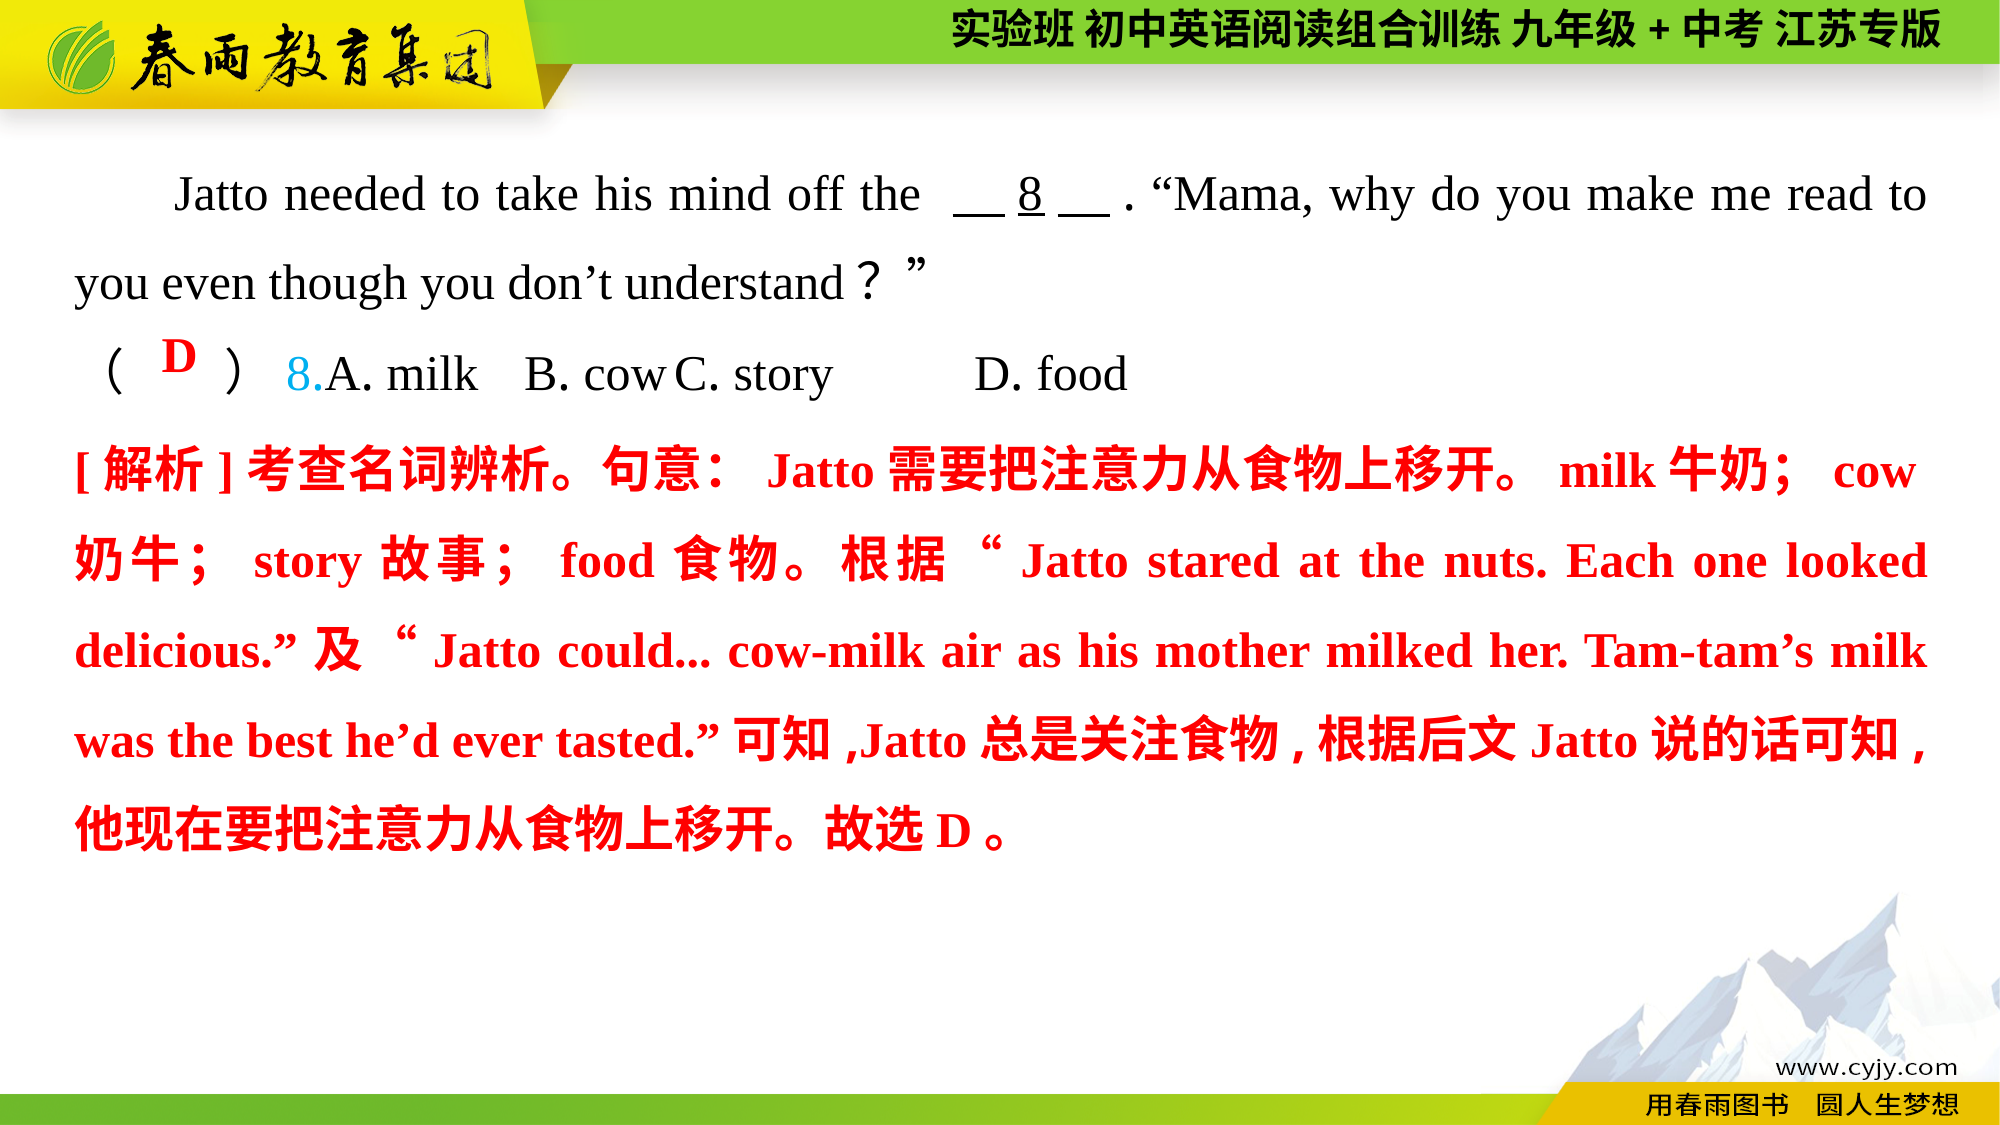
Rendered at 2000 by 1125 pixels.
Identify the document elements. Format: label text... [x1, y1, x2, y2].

text_box D [146, 314, 213, 390]
text_box （ ）8.A. milk B. cow C. story D. food [59, 302, 1944, 399]
list Jatto needed to take his mind off the 8 . “Mama, why do you make me read to you even though you don’t understand？” [59, 122, 1944, 302]
picture [0, 0, 2000, 1125]
text_box [解析]考查名词辨析。句意：Jatto需要把注意力从食物上移开。milk牛奶；cow奶牛；story故事；food食物。根据“Jatto stared at the nuts. Each one looked delicious.”及“Jatto could... cow-milk air as his mother milked her. Tam-tam’s milk was the best he’d ever tasted.”可知,Jatto总是关注食物,根据后文Jatto说的话可知,他现在要把注意力从食物上移开。故选D。 [59, 399, 1944, 865]
